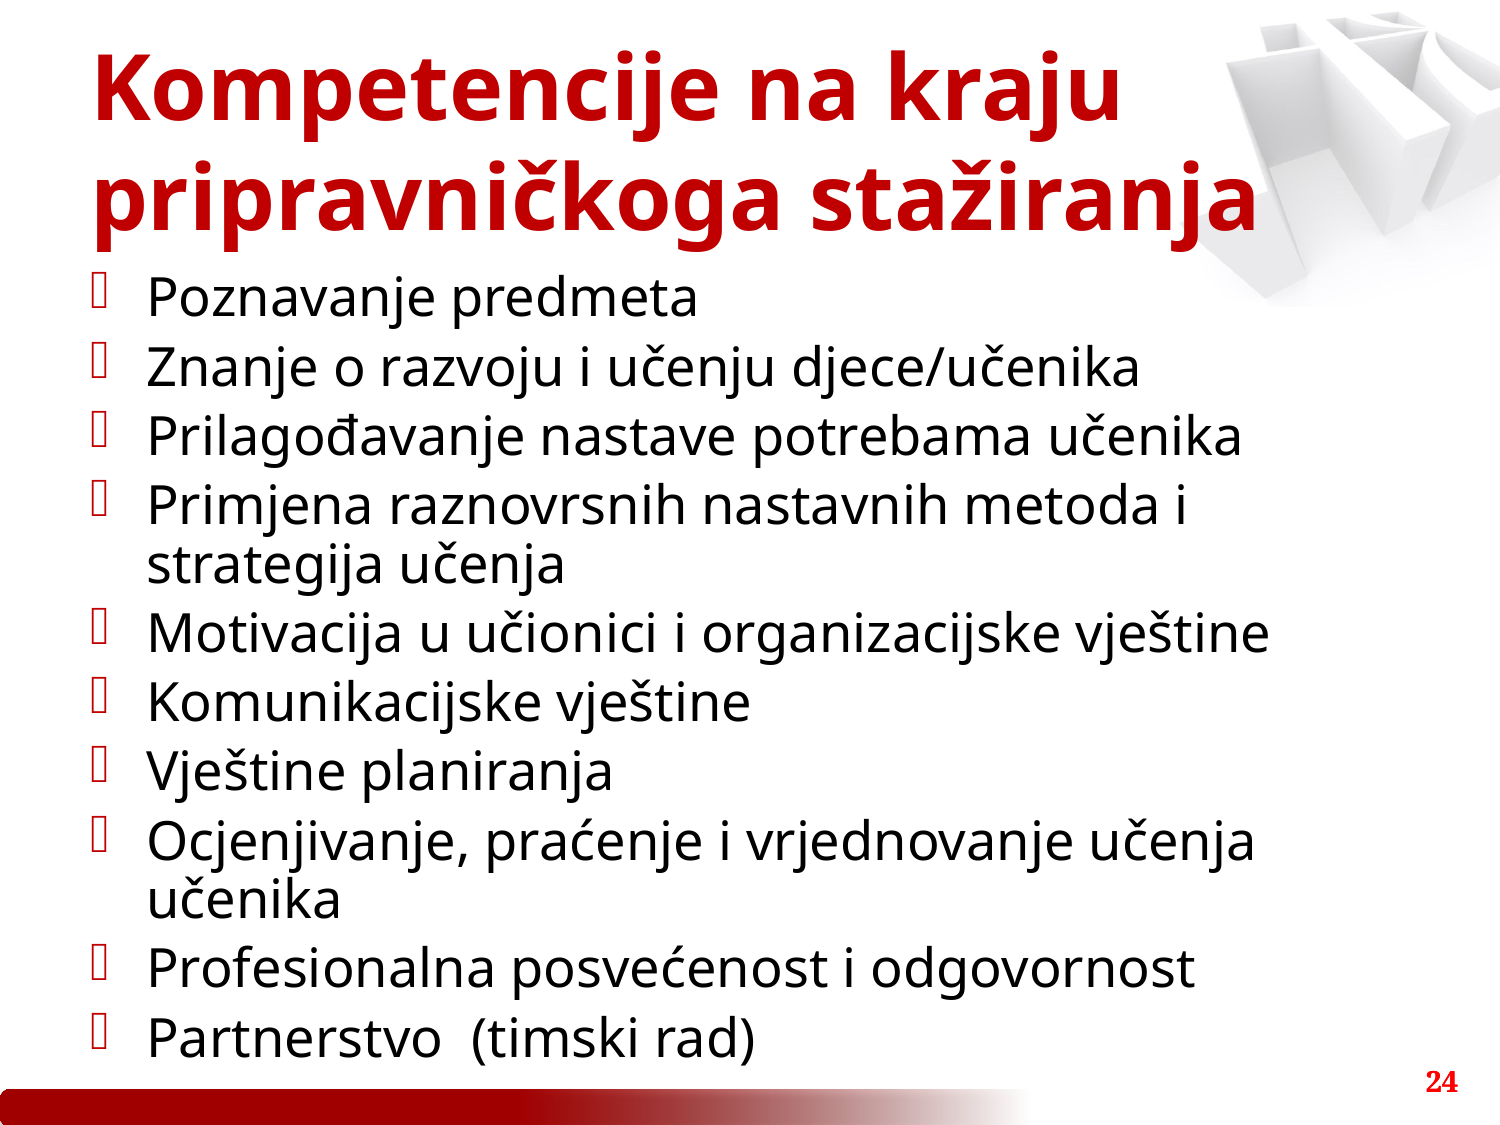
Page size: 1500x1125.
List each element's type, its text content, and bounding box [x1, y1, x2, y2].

list Poznavanje predmeta Znanje o razvoju i učenju djece/učenika Prilagođavanje nastave potrebama učenika Primjena raznovrsnih nastavnih metoda i strategija učenja Motivacija u učionici i organizacijske vještine Komunikacijske vještine Vještine planiranja Ocjenjivanje, praćenje i vrjednovanje učenja učenika Profesionalna posvećenost i odgovornost Partnerstvo (timski rad) [75, 262, 1425, 1035]
title Kompetencije na kraju pripravničkoga stažiranja [75, 45, 1425, 233]
picture [1171, 0, 1500, 307]
